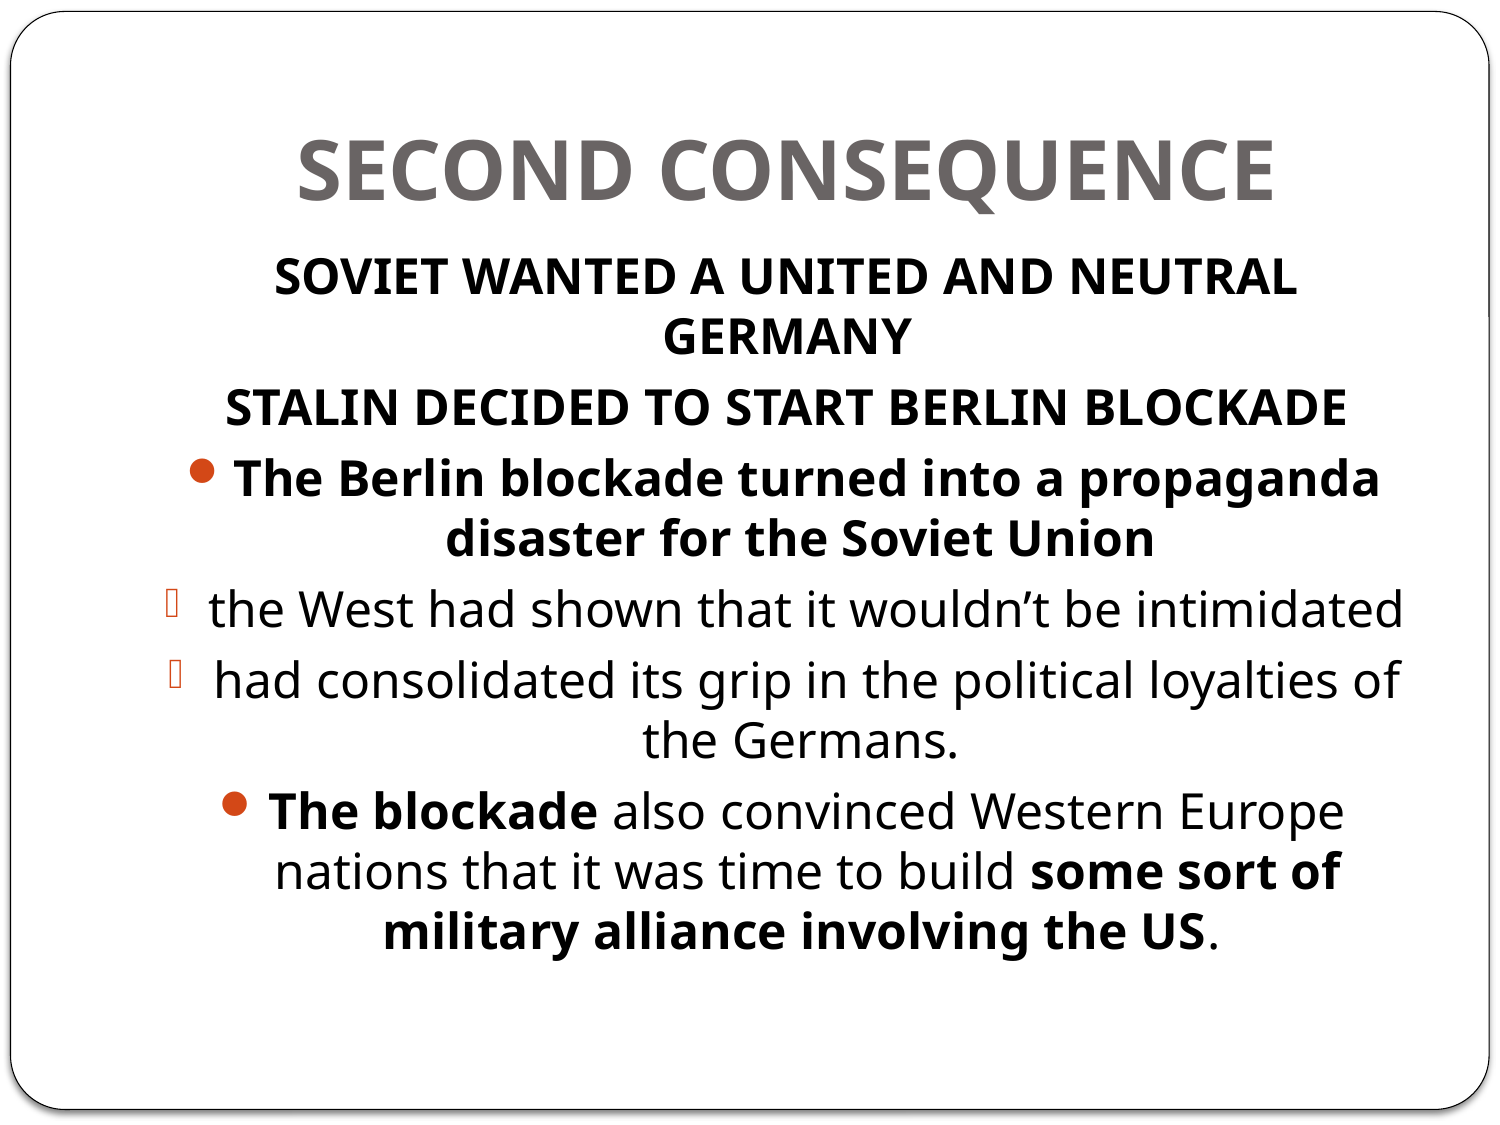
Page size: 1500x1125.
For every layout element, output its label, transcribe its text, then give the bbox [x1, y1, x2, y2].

title SECOND CONSEQUENCE [150, 45, 1425, 233]
list SOVIET WANTED A UNITED AND NEUTRAL GERMANY STALIN DECIDED TO START BERLIN BLOCKADE The Berlin blockade turned into a propaganda disaster for the Soviet Union the West had shown that it wouldn’t be intimidated had consolidated its grip in the political loyalties of the Germans. The blockade also convinced Western Europe nations that it was time to build some sort of military alliance involving the US. [150, 237, 1425, 988]
